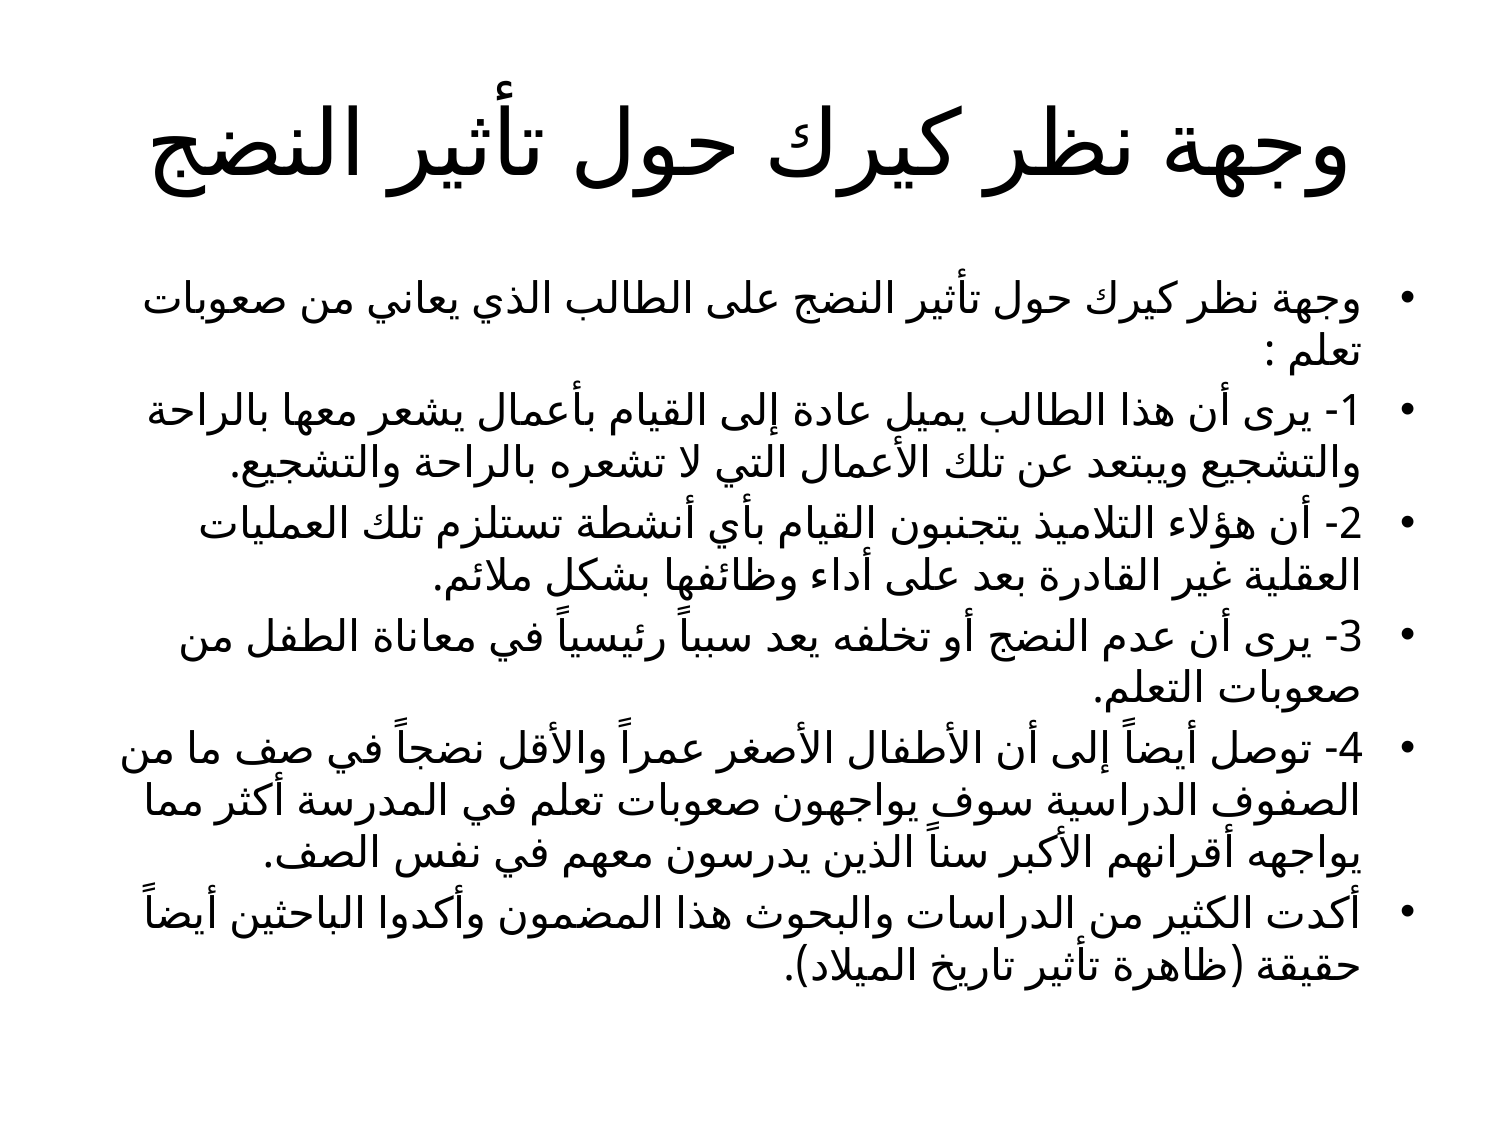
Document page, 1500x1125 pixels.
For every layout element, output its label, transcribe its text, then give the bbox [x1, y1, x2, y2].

list وجهة نظر كيرك حول تأثير النضج على الطالب الذي يعاني من صعوبات تعلم : 1- يرى أن هذا الطالب يميل عادة إلى القيام بأعمال يشعر معها بالراحة والتشجيع ويبتعد عن تلك الأعمال التي لا تشعره بالراحة والتشجيع. 2- أن هؤلاء التلاميذ يتجنبون القيام بأي أنشطة تستلزم تلك العمليات العقلية غير القادرة بعد على أداء وظائفها بشكل ملائم. 3- يرى أن عدم النضج أو تخلفه يعد سبباً رئيسياً في معاناة الطفل من صعوبات التعلم. 4- توصل أيضاً إلى أن الأطفال الأصغر عمراً والأقل نضجاً في صف ما من الصفوف الدراسية سوف يواجهون صعوبات تعلم في المدرسة أكثر مما يواجهه أقرانهم الأكبر سناً الذين يدرسون معهم في نفس الصف. أكدت الكثير من الدراسات والبحوث هذا المضمون وأكدوا الباحثين أيضاً حقيقة (ظاهرة تأثير تاريخ الميلاد). [75, 262, 1425, 1005]
title وجهة نظر كيرك حول تأثير النضج [75, 45, 1425, 233]
